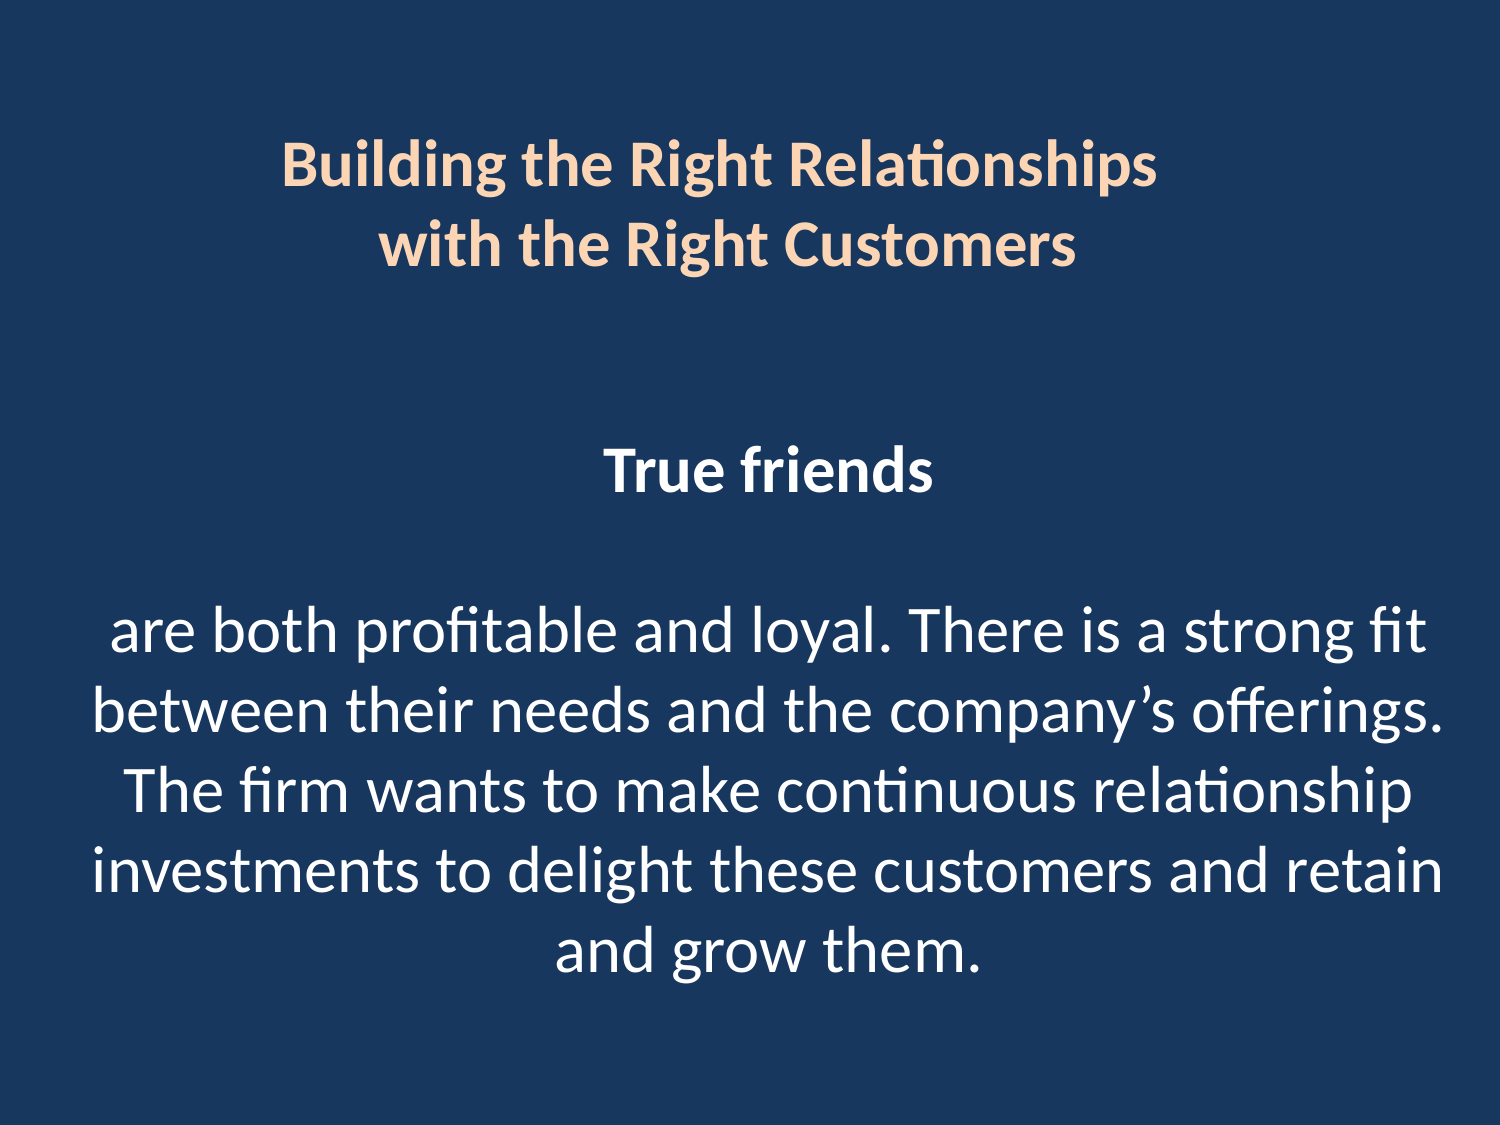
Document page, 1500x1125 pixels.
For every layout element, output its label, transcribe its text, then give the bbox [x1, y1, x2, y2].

text_box True friends are both profitable and loyal. There is a strong fit between their needs and the company’s offerings. The firm wants to make continuous relationship investments to delight these customers and retain and grow them. [37, 418, 1500, 993]
text_box Building the Right Relationships with the Right Customers [266, 112, 1190, 288]
